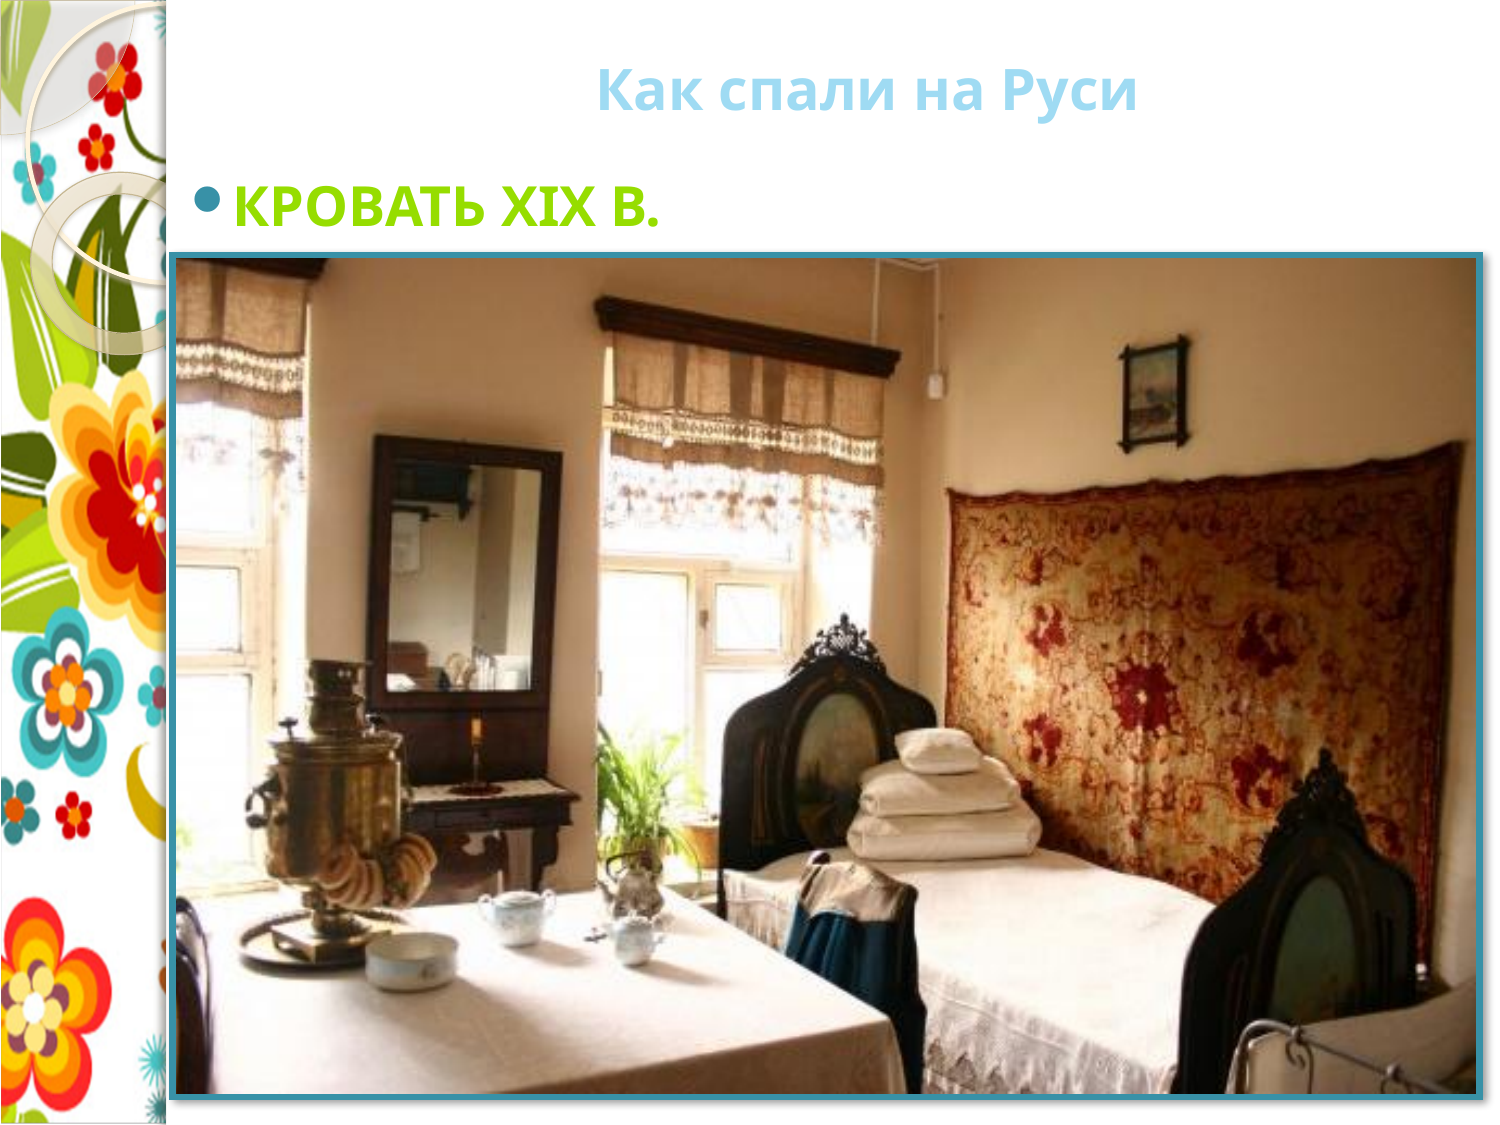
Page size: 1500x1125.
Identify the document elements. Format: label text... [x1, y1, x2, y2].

picture [0, 134, 166, 1125]
picture [175, 257, 1477, 1094]
picture [136, 0, 164, 4]
picture [53, 241, 160, 332]
picture [62, 195, 160, 280]
title Как спали на Руси [235, 45, 1500, 129]
text_box Кровать XIX в. [163, 164, 762, 247]
picture [32, 13, 160, 207]
